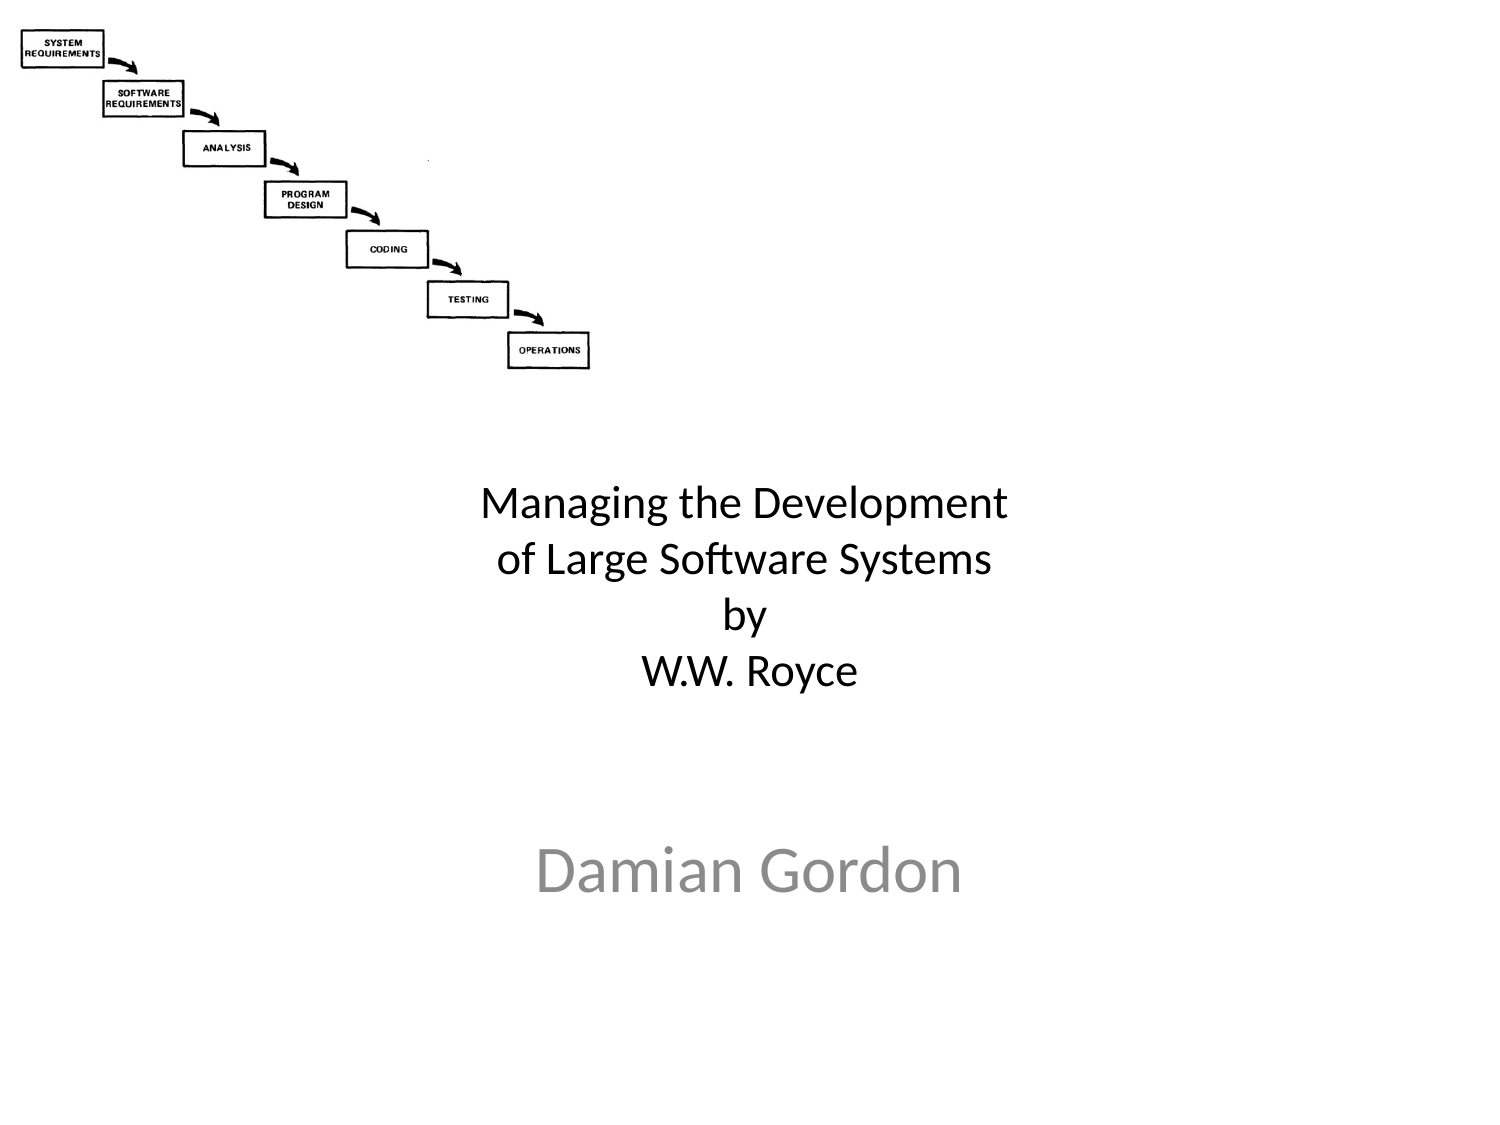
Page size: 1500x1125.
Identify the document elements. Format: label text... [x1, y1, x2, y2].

title Managing the Development of Large Software Systems by W.W. Royce [112, 463, 1388, 705]
subtitle Damian Gordon [225, 818, 1275, 1106]
picture [5, 18, 609, 380]
